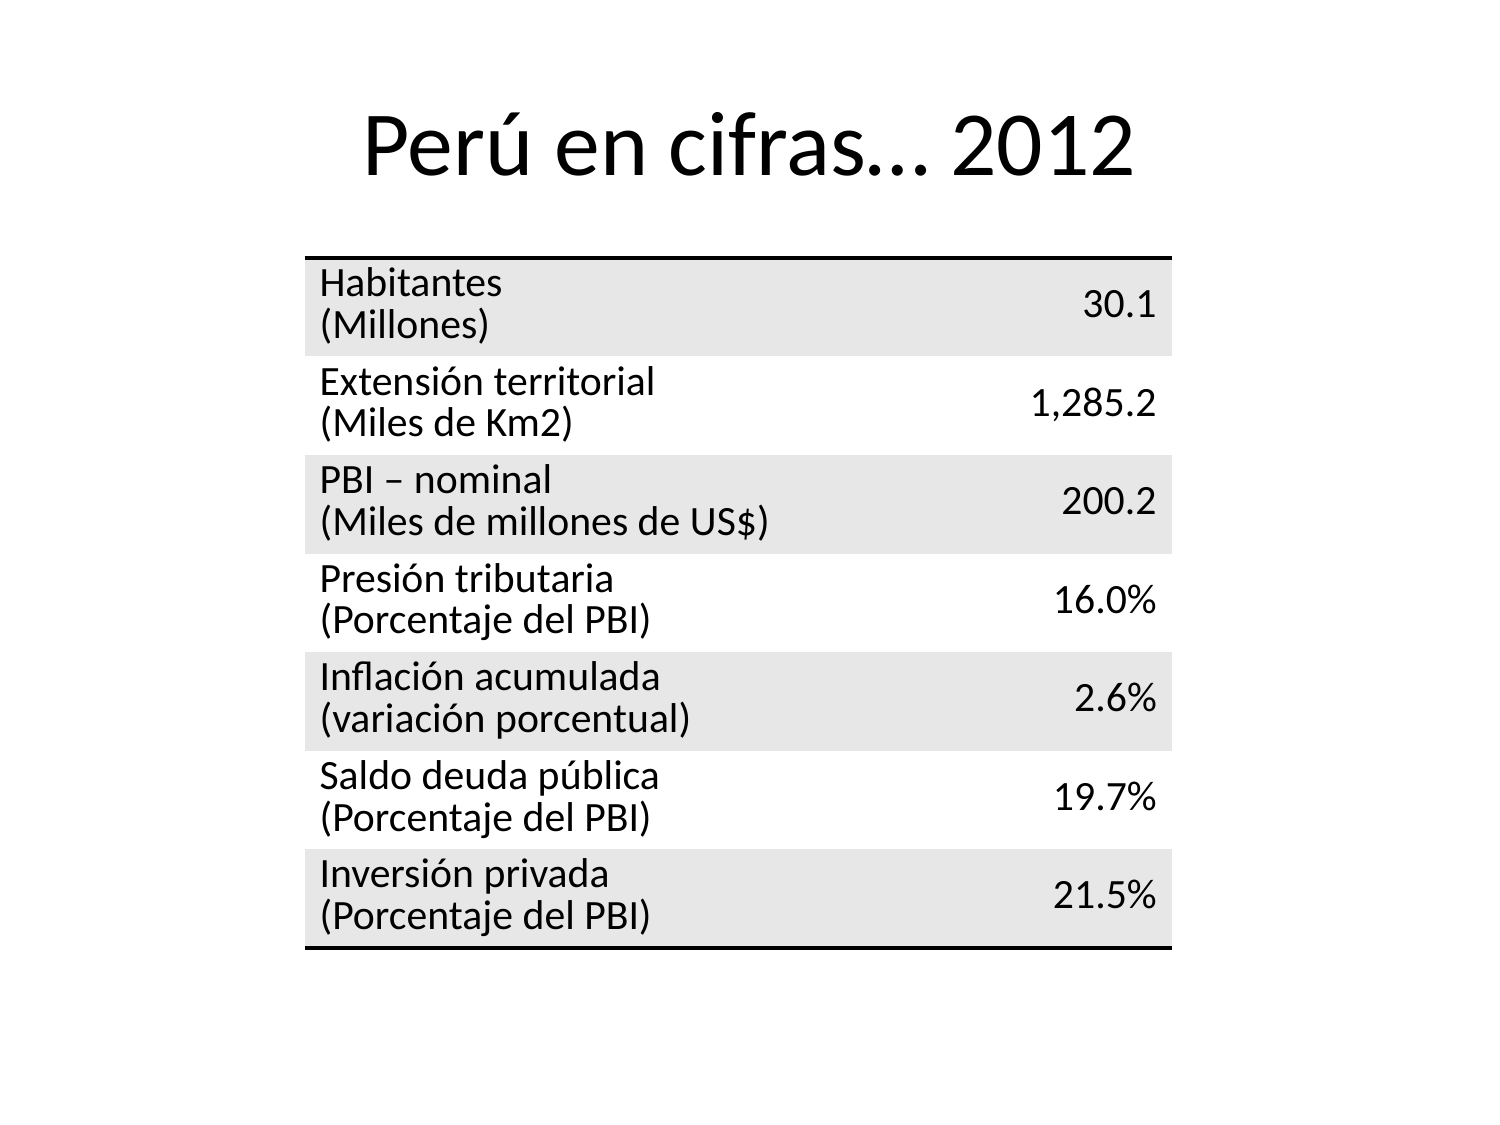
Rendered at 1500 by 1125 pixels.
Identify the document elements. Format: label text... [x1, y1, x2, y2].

table_cell 19.7% [906, 751, 1172, 849]
table_header 30.1 [906, 260, 1172, 356]
table_cell PBI – nominal (Miles de millones de US$) [305, 455, 906, 554]
table_cell 1,285.2 [906, 356, 1172, 455]
table_cell Presión tributaria (Porcentaje del PBI) [305, 554, 906, 652]
table_cell 16.0% [906, 554, 1172, 652]
table_cell Extensión territorial (Miles de Km2) [305, 356, 906, 455]
title Perú en cifras… 2012 [75, 45, 1425, 233]
table_cell Saldo deuda pública (Porcentaje del PBI) [305, 751, 906, 849]
table_cell Inflación acumulada (variación porcentual) [305, 652, 906, 751]
table_cell 21.5% [906, 849, 1172, 946]
table_cell 200.2 [906, 455, 1172, 554]
table_header Habitantes (Millones) [305, 260, 906, 356]
table_cell 2.6% [906, 652, 1172, 751]
table_cell Inversión privada (Porcentaje del PBI) [305, 849, 906, 946]
